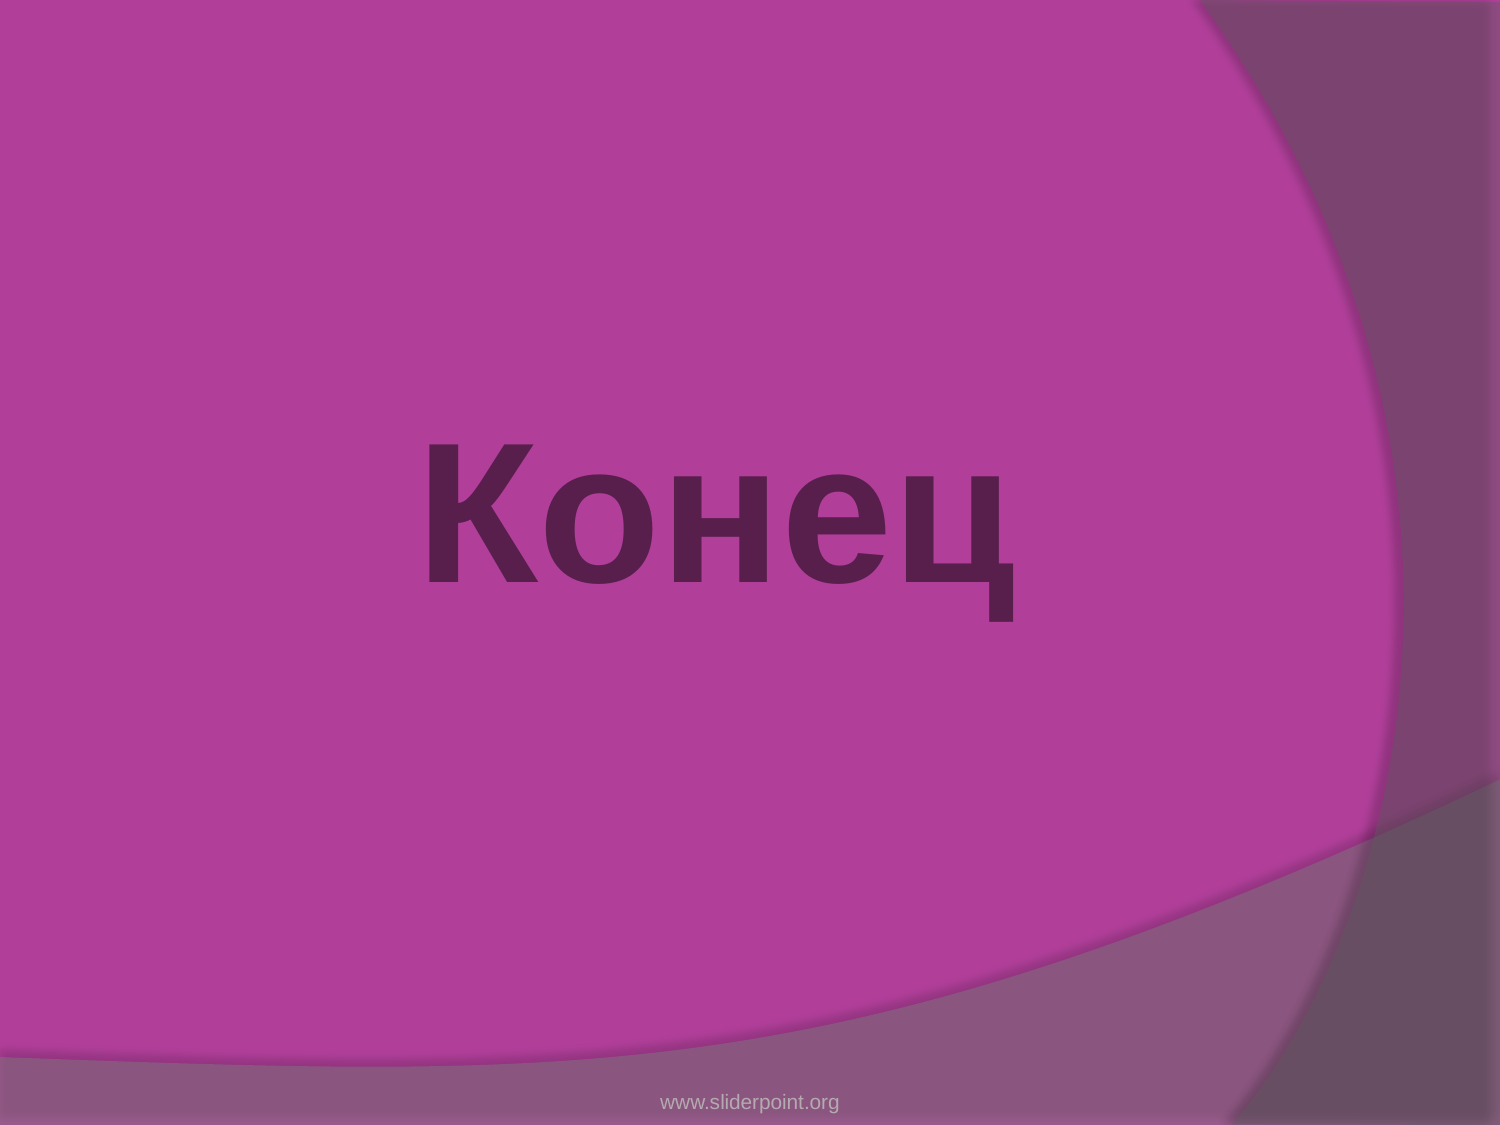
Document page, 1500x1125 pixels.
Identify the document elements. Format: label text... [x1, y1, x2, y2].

footer www.sliderpoint.org [512, 1053, 988, 1114]
text_box Конец [401, 374, 1031, 630]
